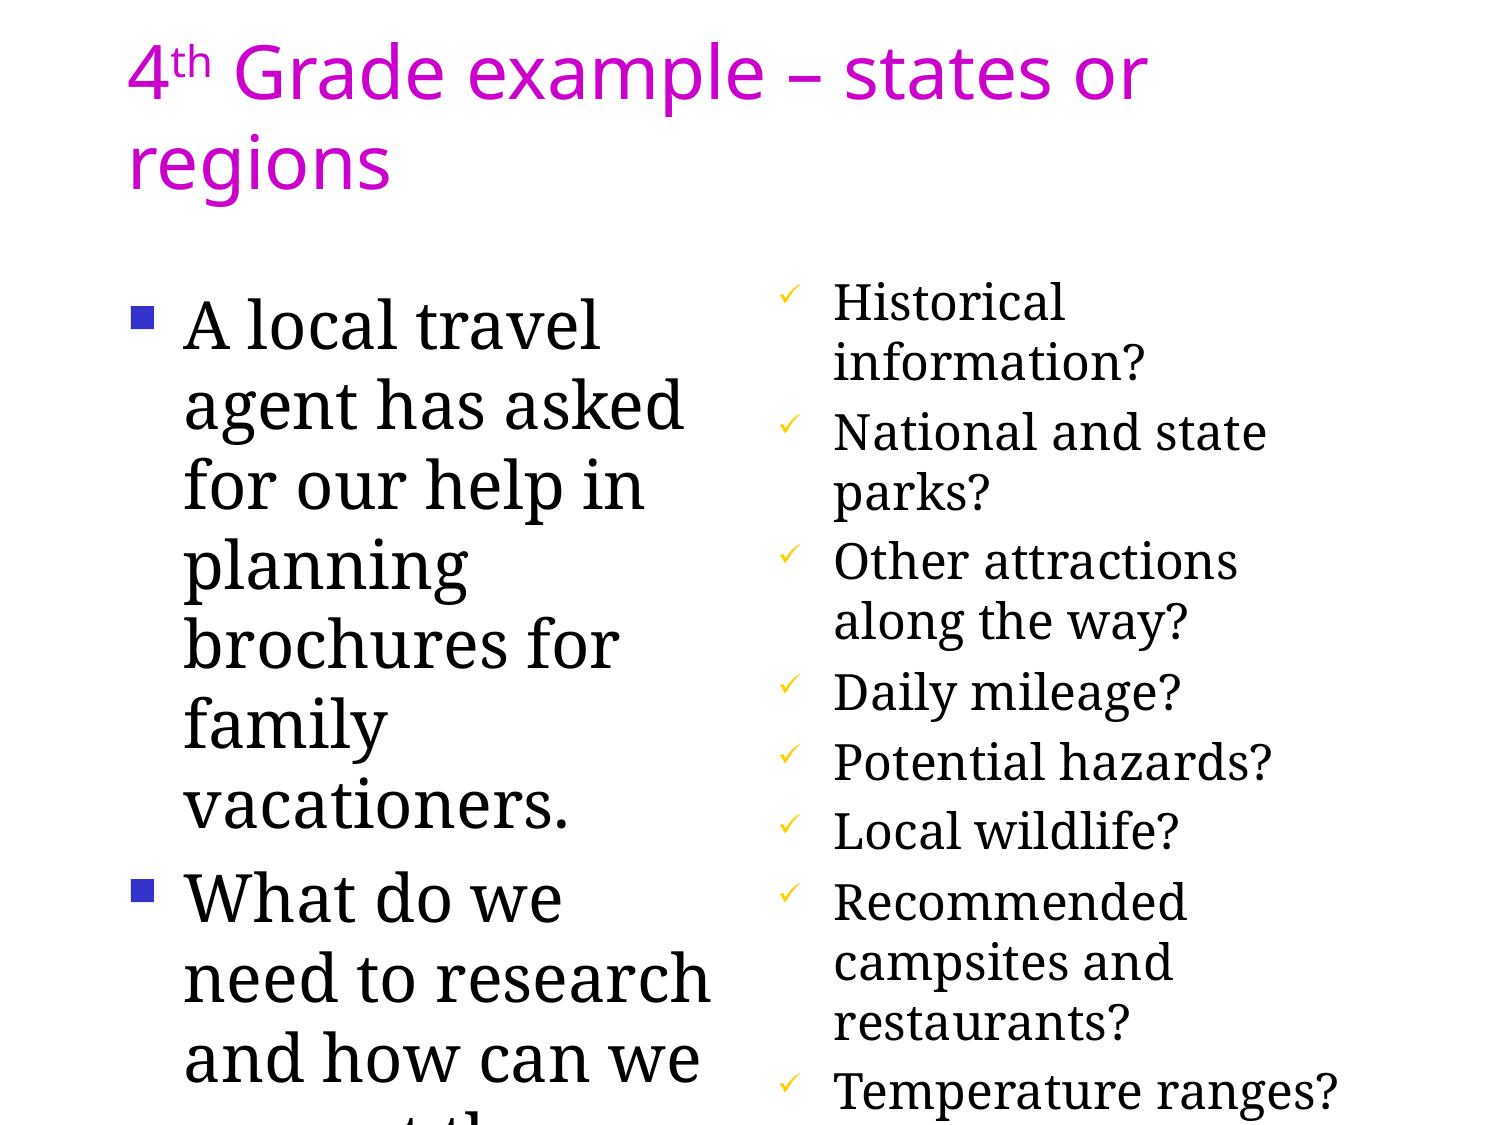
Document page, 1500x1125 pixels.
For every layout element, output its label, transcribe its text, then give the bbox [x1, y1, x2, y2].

title 4th Grade example – states or regions [112, 37, 1388, 213]
slide_number 54 [1154, 1023, 1468, 1100]
list Historical information? National and state parks? Other attractions along the way? Daily mileage? Potential hazards? Local wildlife? Recommended campsites and restaurants? Temperature ranges? [762, 262, 1388, 1001]
list A local travel agent has asked for our help in planning brochures for family vacationers. What do we need to research and how can we present the information in a “kid friendly” way? [112, 274, 738, 1001]
